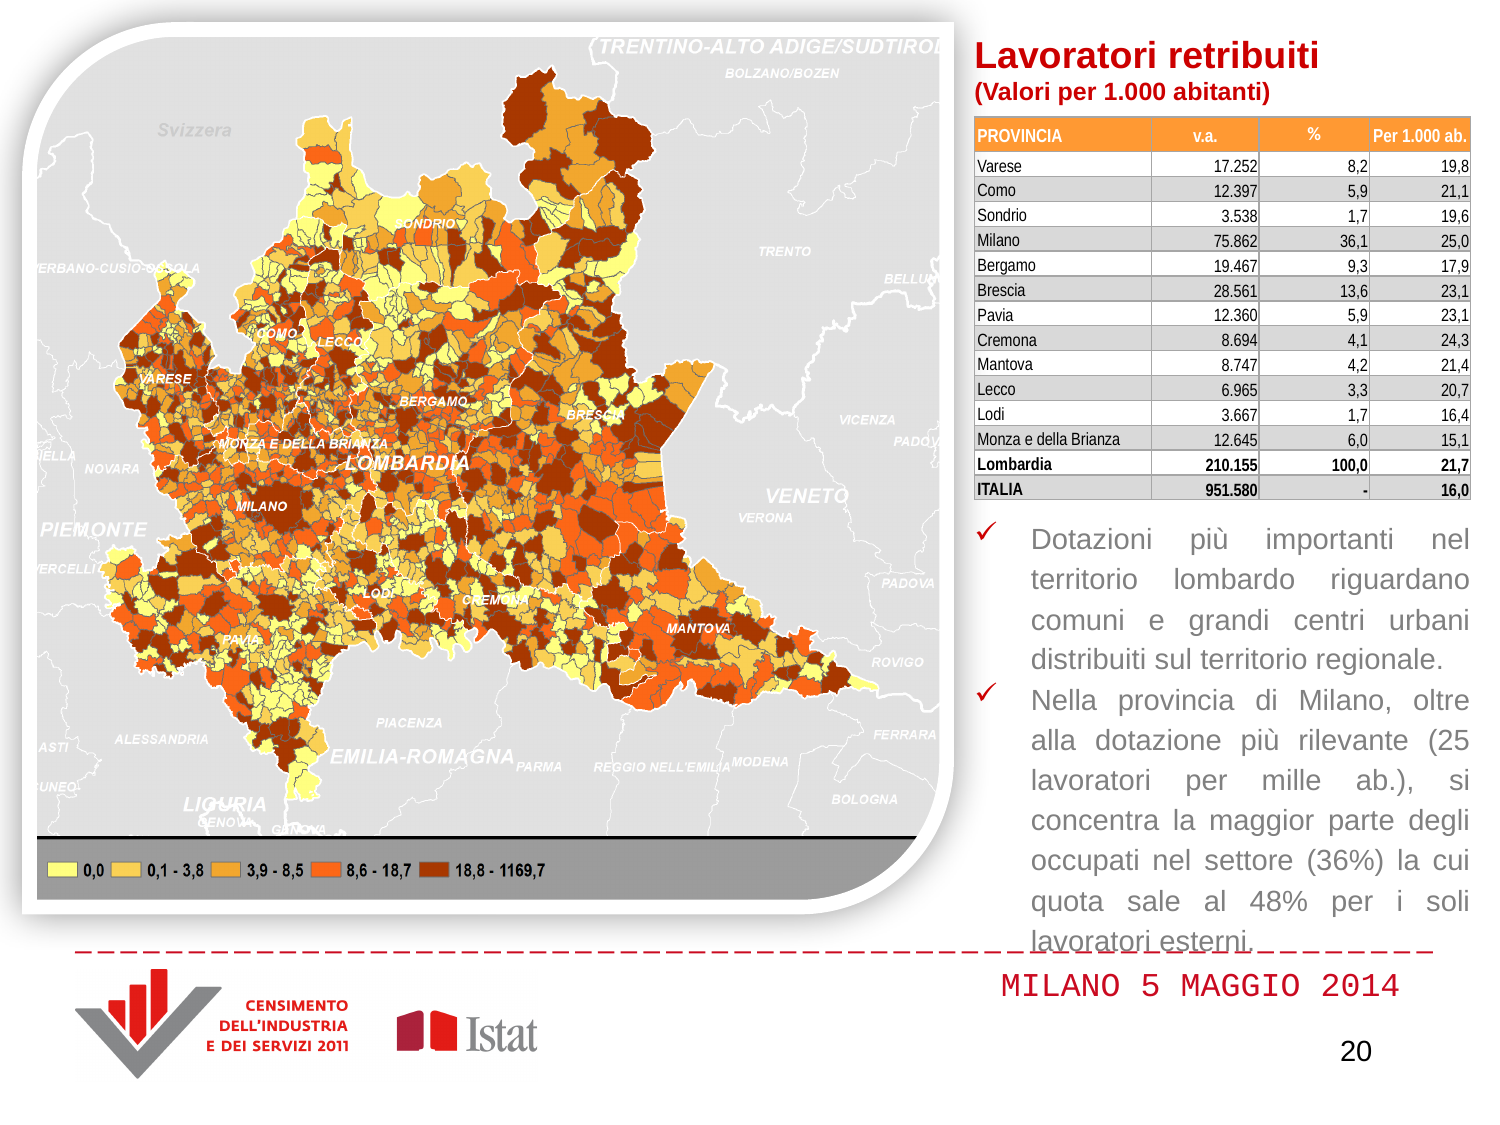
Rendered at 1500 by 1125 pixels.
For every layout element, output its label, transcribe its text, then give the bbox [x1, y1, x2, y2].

table_cell 16,4 [1370, 401, 1470, 425]
table_cell 12.397 [1152, 177, 1258, 201]
text_box Dotazioni più importanti nel territorio lombardo riguardano comuni e grandi centri urbani distribuiti sul territorio regionale. Nella provincia di Milano, oltre alla dotazione più rilevante (25 lavoratori per mille ab.), si concentra la maggior parte degli occupati nel settore (36%) la cui quota sale al 48% per i soli lavoratori esterni. [974, 515, 1471, 953]
table_cell 6,0 [1260, 426, 1369, 449]
table_cell 3,3 [1260, 376, 1369, 400]
table_cell 12.360 [1152, 302, 1258, 325]
table_cell 23,1 [1370, 277, 1470, 300]
table_cell 1,7 [1260, 202, 1369, 226]
table_cell 19,6 [1370, 202, 1470, 226]
picture [29, 29, 947, 908]
table_cell 21,1 [1370, 177, 1470, 201]
table_cell Lodi [975, 401, 1151, 425]
table_cell 100,0 [1260, 451, 1369, 474]
table_cell 8,2 [1260, 152, 1369, 176]
table_cell 8.694 [1152, 326, 1258, 350]
table_cell ITALIA [975, 476, 1151, 499]
table_cell Mantova [975, 351, 1151, 375]
table_cell 20,7 [1370, 376, 1470, 400]
table_cell 75.862 [1152, 227, 1258, 250]
table_cell 9,3 [1260, 252, 1369, 275]
table_cell 28.561 [1152, 277, 1258, 300]
table_cell 210.155 [1152, 451, 1258, 474]
table_cell Sondrio [975, 202, 1151, 226]
table_cell 3.667 [1152, 401, 1258, 425]
table_cell Bergamo [975, 252, 1151, 275]
table_cell 1,7 [1260, 401, 1369, 425]
table_cell 17,9 [1370, 252, 1470, 275]
table_cell 23,1 [1370, 302, 1470, 325]
table_cell 951.580 [1152, 476, 1258, 499]
slide_number 20 [1074, 1025, 1388, 1100]
table_cell Monza e della Brianza [975, 426, 1151, 449]
table_cell Cremona [975, 326, 1151, 350]
table_cell 6.965 [1152, 376, 1258, 400]
table_cell 4,2 [1260, 351, 1369, 375]
table_cell 24,3 [1370, 326, 1470, 350]
text_box Lavoratori retribuiti (Valori per 1.000 abitanti) [974, 19, 1471, 116]
table_cell Lecco [975, 376, 1151, 400]
table_cell 3.538 [1152, 202, 1258, 226]
table_header PROVINCIA [975, 118, 1151, 151]
table_cell 4,1 [1260, 326, 1369, 350]
table_cell 5,9 [1260, 302, 1369, 325]
table_cell Pavia [975, 302, 1151, 325]
table_cell 17.252 [1152, 152, 1258, 176]
picture [75, 969, 538, 1082]
table_cell Milano [975, 227, 1151, 250]
table_header % [1260, 118, 1369, 151]
table_header Per 1.000 ab. [1370, 118, 1470, 151]
table_cell 21,4 [1370, 351, 1470, 375]
table_cell 16,0 [1370, 476, 1470, 499]
table_cell 36,1 [1260, 227, 1369, 250]
table_cell Como [975, 177, 1151, 201]
table_header v.a. [1152, 118, 1258, 151]
table_cell 21,7 [1370, 451, 1470, 474]
table_cell 13,6 [1260, 277, 1369, 300]
table_cell 25,0 [1370, 227, 1470, 250]
table_cell 15,1 [1370, 426, 1470, 449]
table_cell 12.645 [1152, 426, 1258, 449]
table_cell - [1260, 476, 1369, 499]
table_cell Brescia [975, 277, 1151, 300]
table_cell Lombardia [975, 451, 1151, 474]
table_cell 19.467 [1152, 252, 1258, 275]
table_cell 19,8 [1370, 152, 1470, 176]
table_cell 5,9 [1260, 177, 1369, 201]
table_cell Varese [975, 152, 1151, 176]
table_cell 8.747 [1152, 351, 1258, 375]
